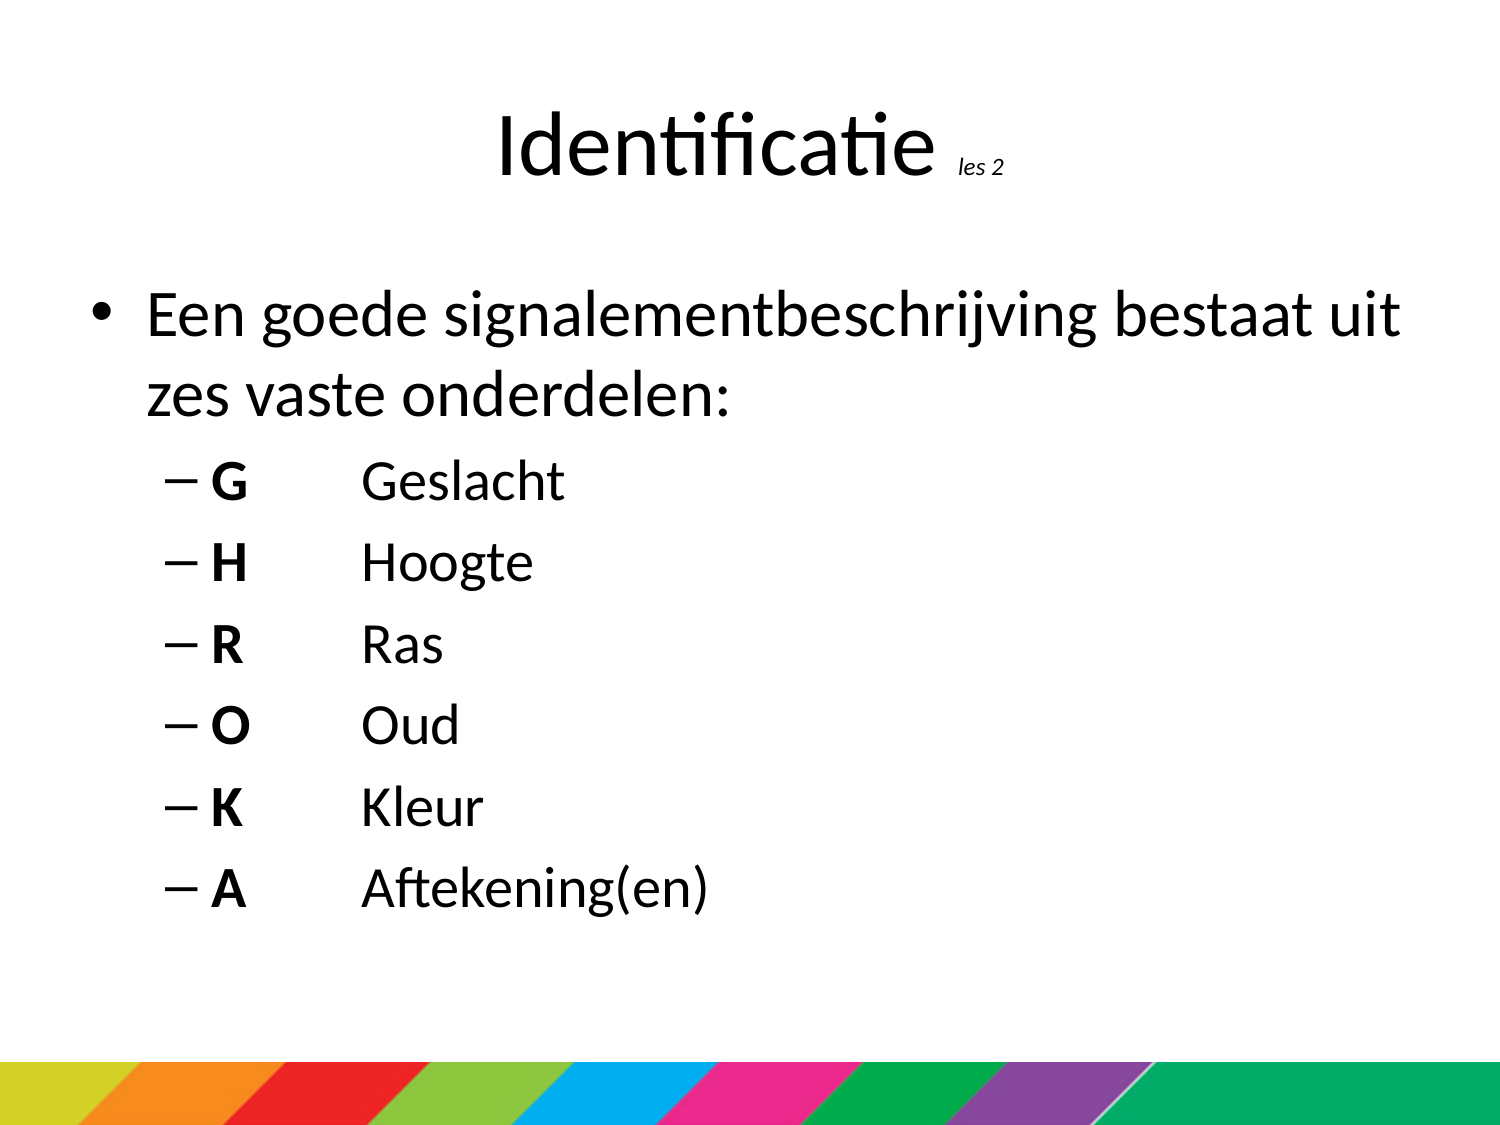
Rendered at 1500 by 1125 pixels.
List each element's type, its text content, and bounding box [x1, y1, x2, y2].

title Identificatie les 2 [75, 45, 1425, 233]
picture [656, 1062, 1500, 1125]
list Een goede signalementbeschrijving bestaat uit zes vaste onderdelen: G Geslacht H Hoogte R Ras O Oud K Kleur A Aftekening(en) [75, 262, 1425, 1005]
picture [0, 1062, 574, 1125]
